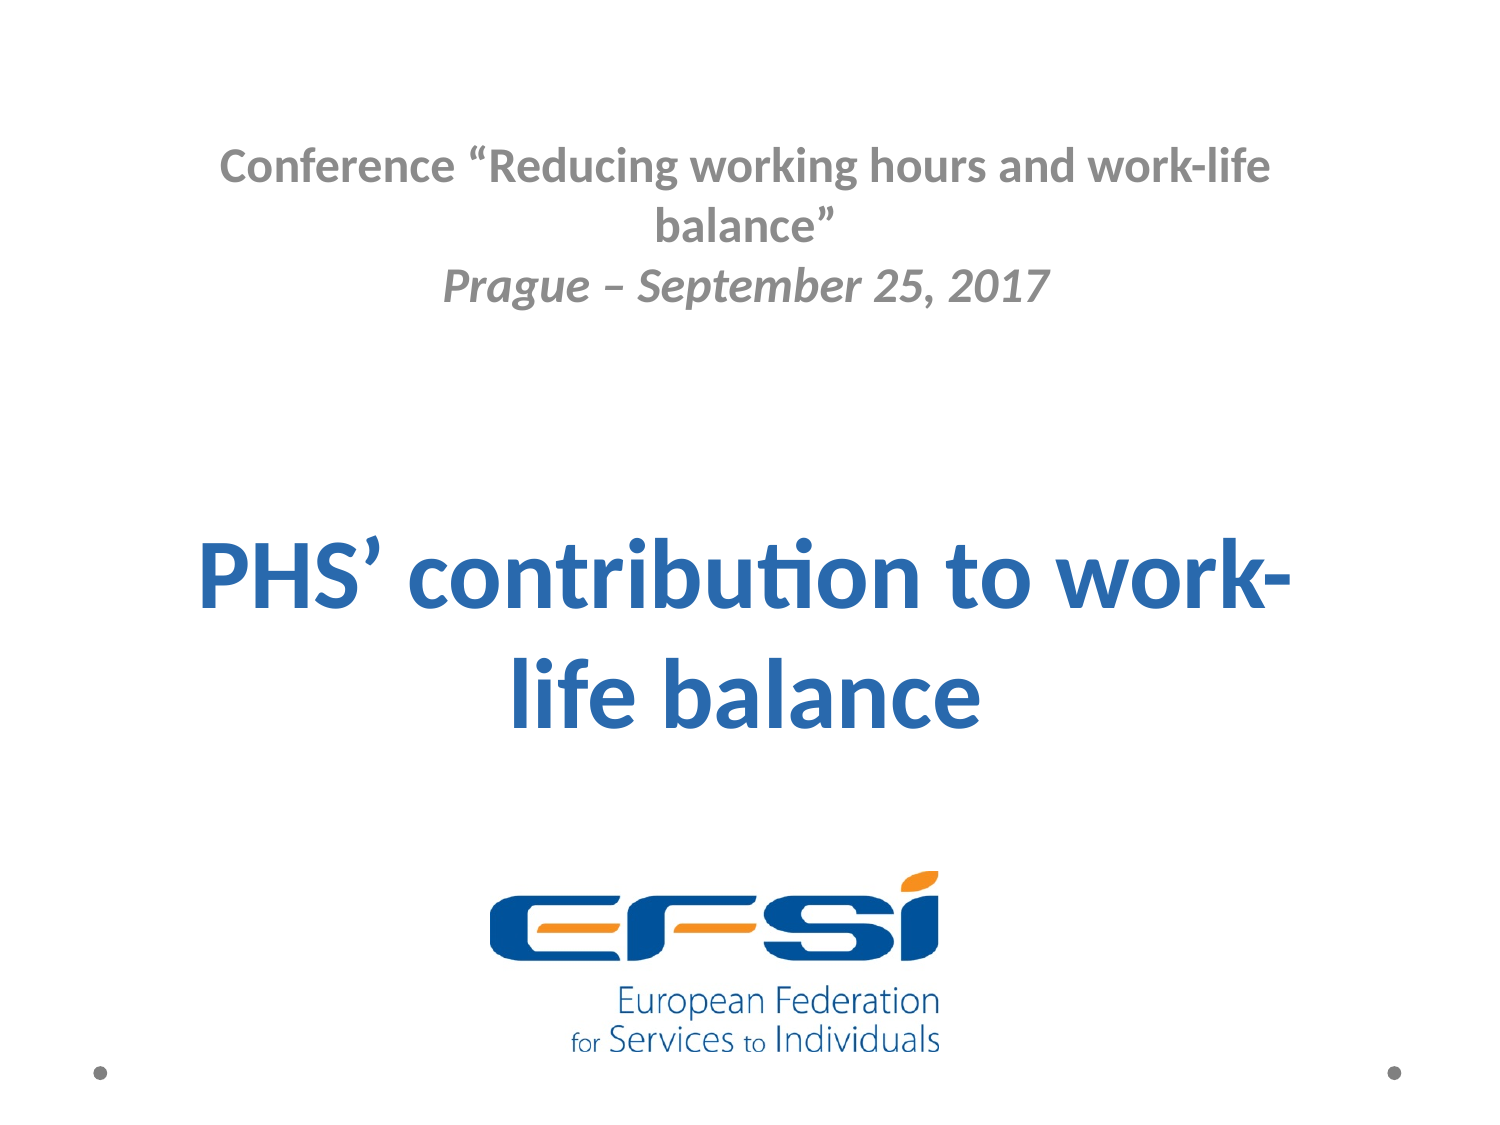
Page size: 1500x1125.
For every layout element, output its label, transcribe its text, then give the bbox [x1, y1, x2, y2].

subtitle Conference “Reducing working hours and work-life balance” Prague – September 25, 2017 PHS’ contribution to work-life balance [131, 125, 1360, 941]
title [123, 54, 1399, 1059]
picture [489, 870, 940, 1052]
